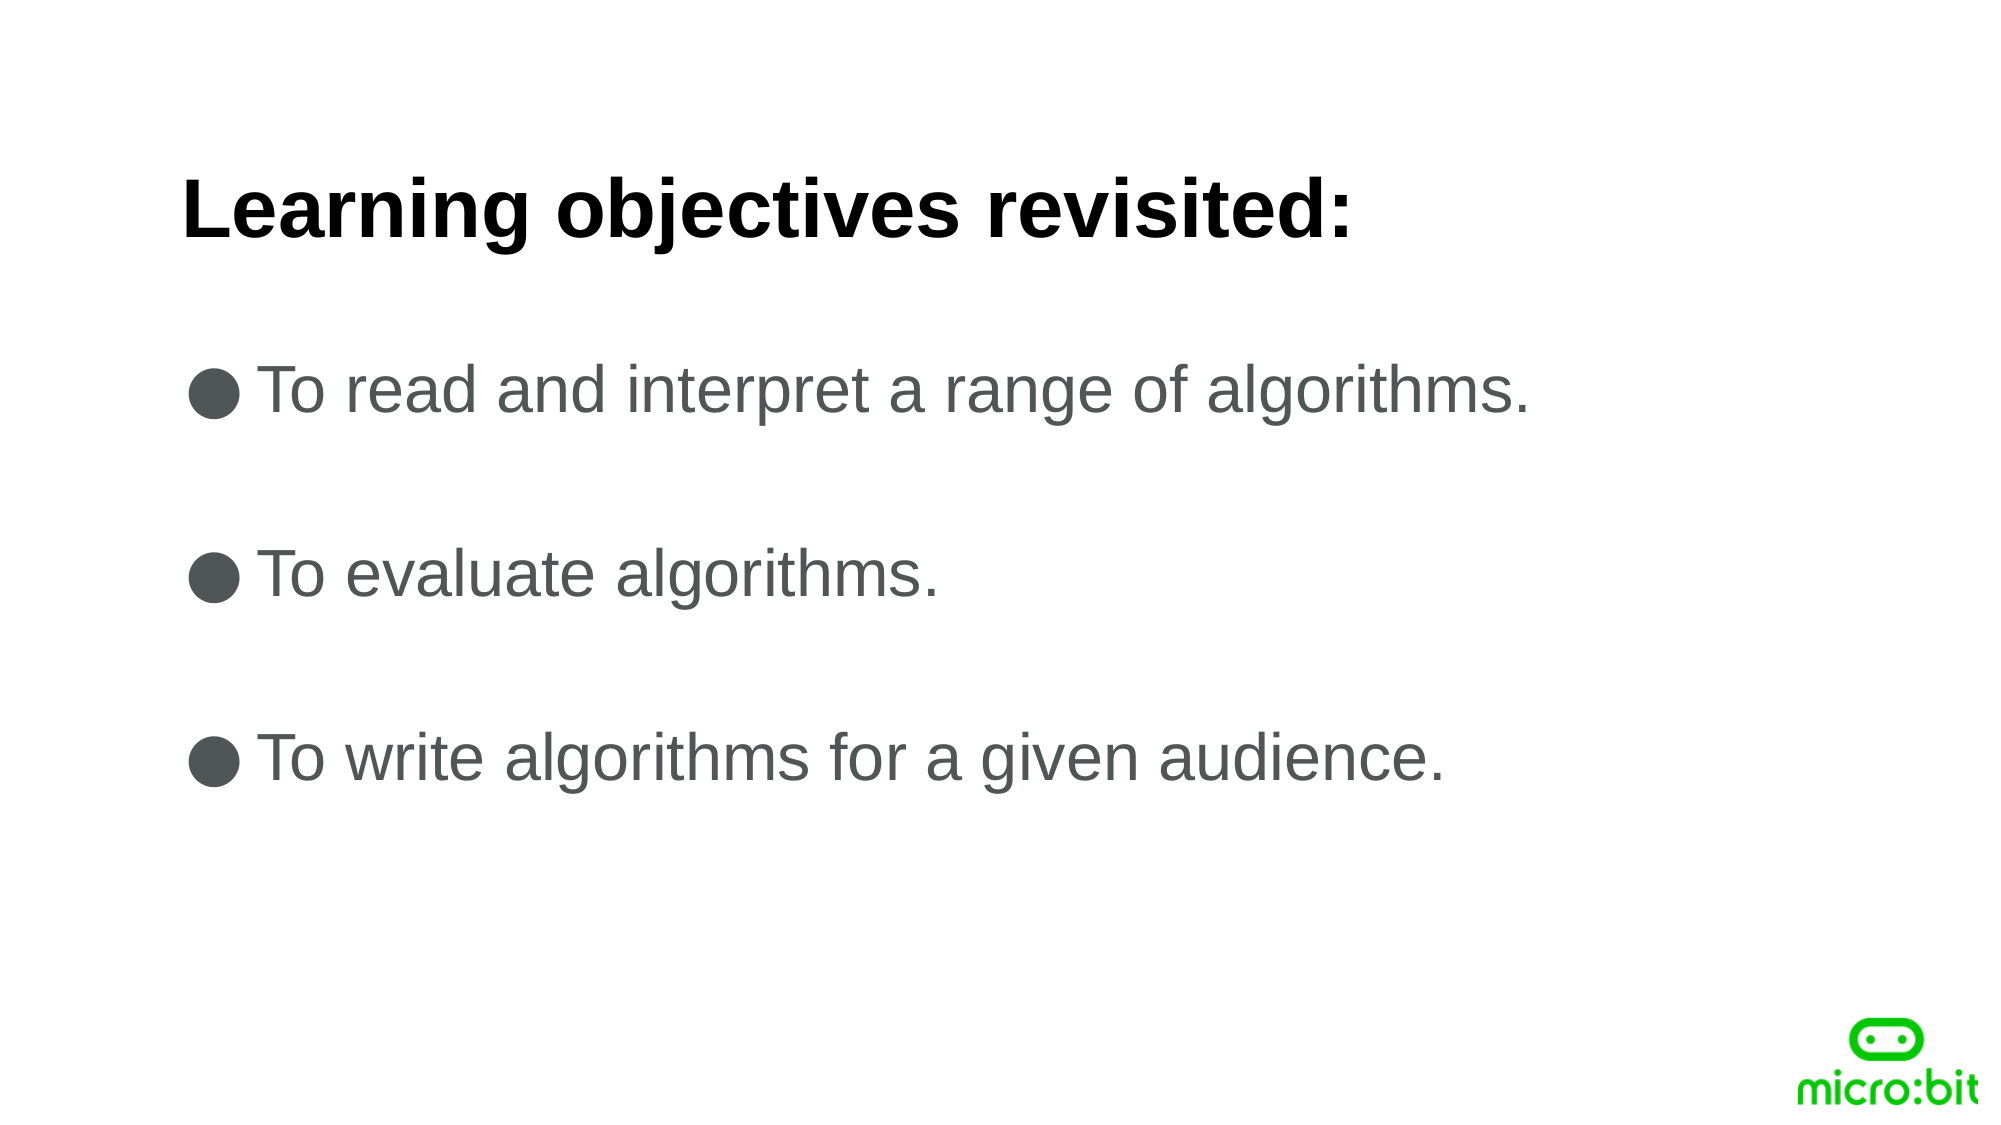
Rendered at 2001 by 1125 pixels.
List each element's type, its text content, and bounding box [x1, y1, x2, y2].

picture [1797, 1017, 1978, 1106]
text_box Learning objectives revisited: To read and interpret a range of algorithms. To evaluate algorithms. To write algorithms for a given audience. [166, 60, 1918, 884]
